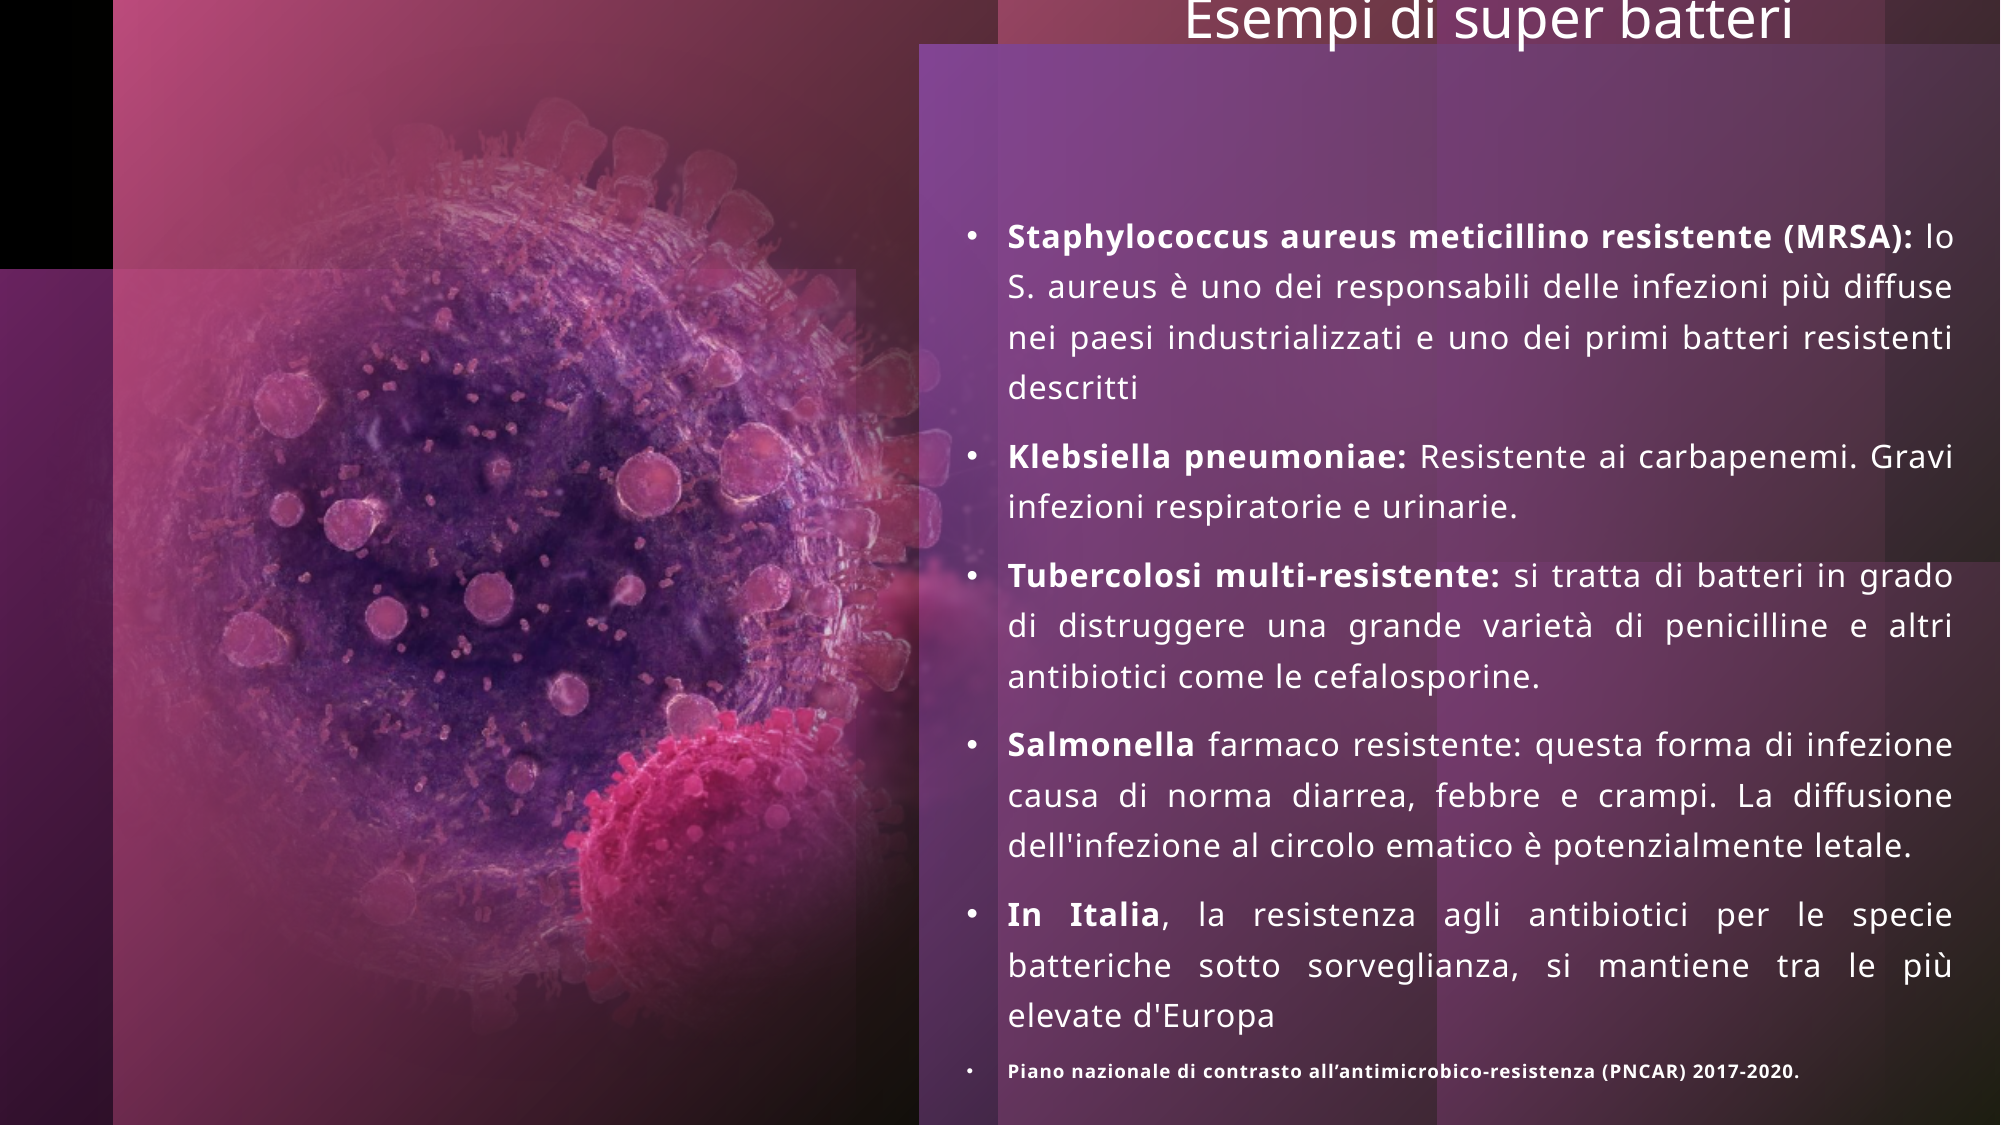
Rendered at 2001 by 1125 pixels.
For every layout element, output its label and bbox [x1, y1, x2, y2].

text_box [1125, 0, 2000, 1125]
picture [0, 0, 1125, 1125]
